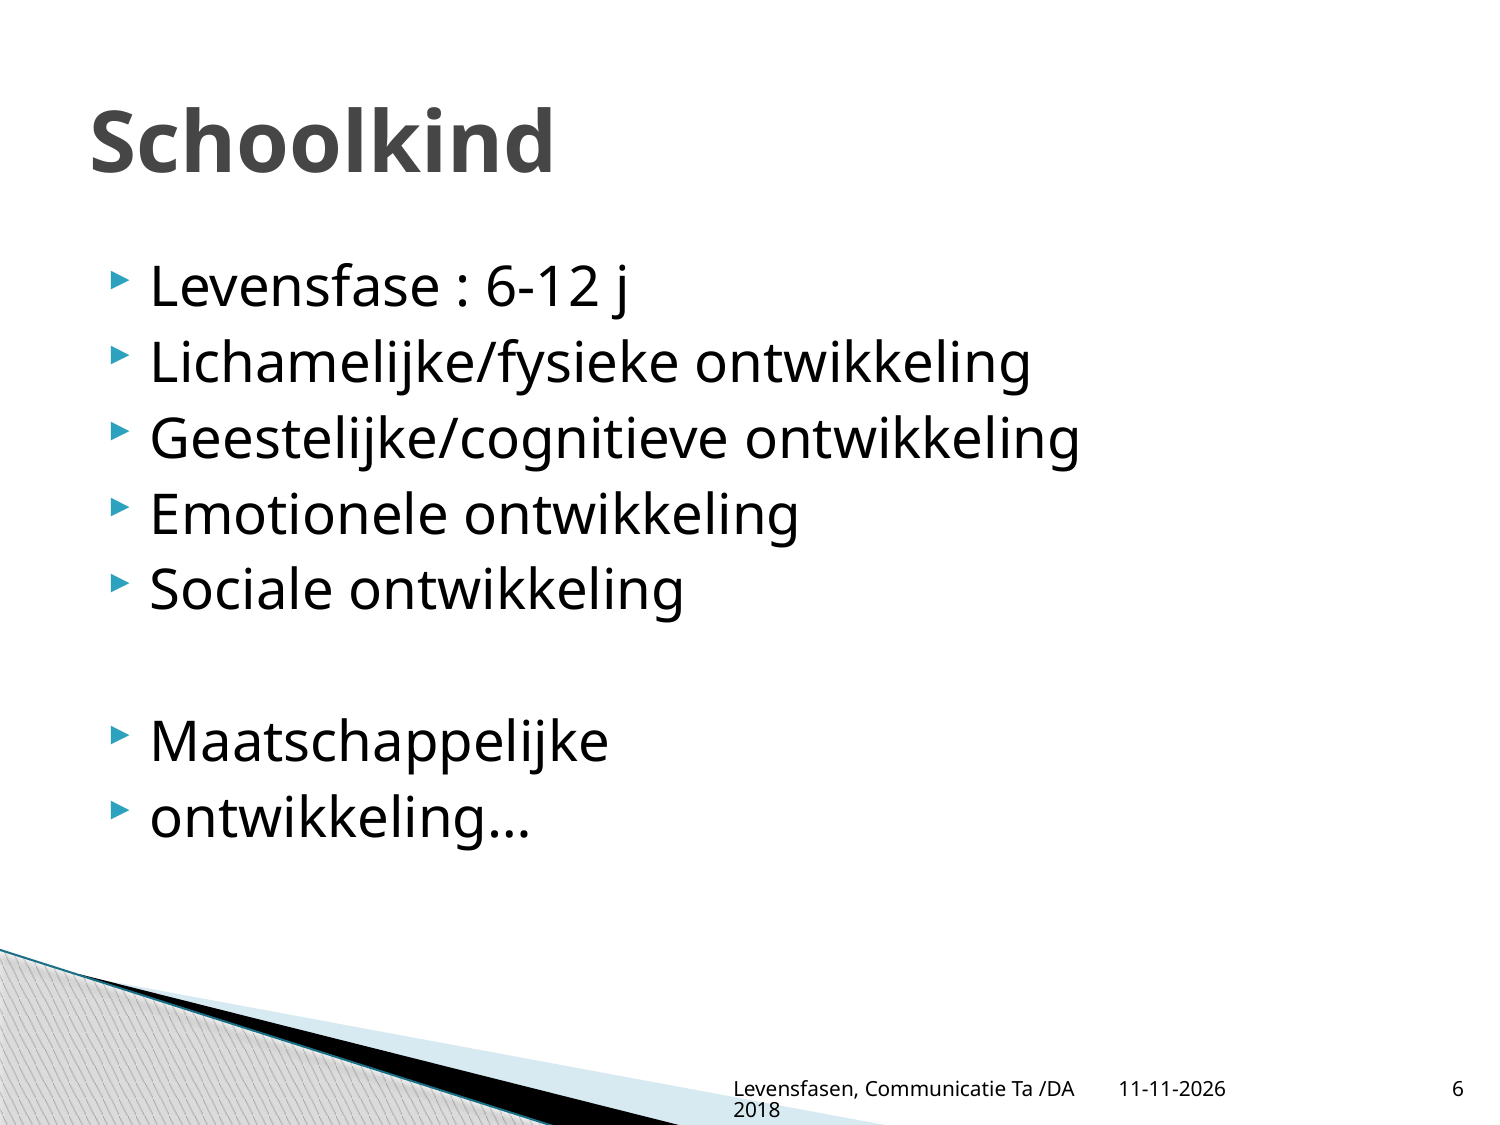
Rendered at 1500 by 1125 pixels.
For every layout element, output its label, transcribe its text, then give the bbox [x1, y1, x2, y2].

slide_number 6 [1418, 1051, 1479, 1112]
footer Levensfasen, Communicatie Ta /DA 2018 [718, 1051, 1105, 1112]
title Schoolkind [75, 45, 1425, 233]
list Levensfase : 6-12 j Lichamelijke/fysieke ontwikkeling Geestelijke/cognitieve ontwikkeling Emotionele ontwikkeling Sociale ontwikkeling Maatschappelijke ontwikkeling… [75, 243, 1425, 986]
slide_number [1105, 1051, 1418, 1112]
